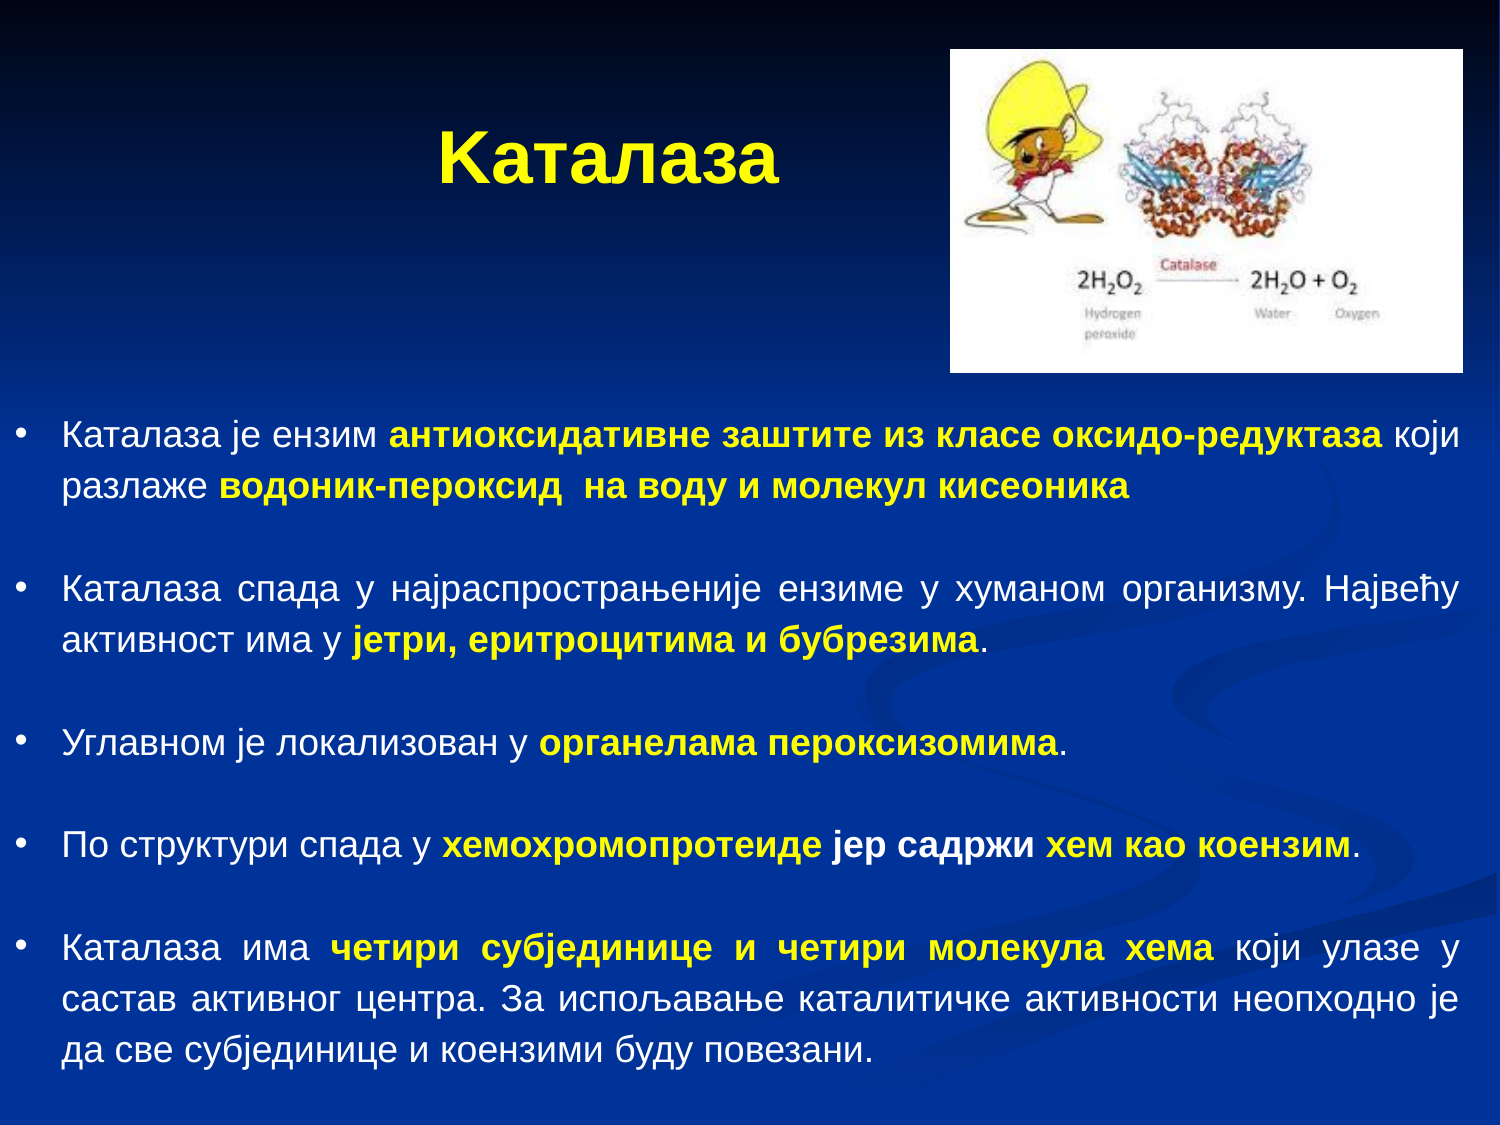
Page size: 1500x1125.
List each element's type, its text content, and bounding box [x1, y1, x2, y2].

text_box Kaталаза Каталаза је ензим антиоксидативне заштите из класе оксидо-редуктаза који разлаже водоник-пероксид на воду и молекул кисеоника Каталаза спада у најраспрострањеније ензиме у хуманом организму. Највећу активност има у јетри, еритроцитима и бубрезима. Углавном је локализован у органелама пероксизомима. По структури спада у хемохромопротеиде јер садржи хем као коензим. Каталаза има четири субјединице и четири молекула хема који улазе у састав активног центра. За испољавање каталитичке активности неопходно је да све субјединице и коензими буду повезани. [0, 24, 1475, 1125]
picture [949, 49, 1463, 373]
